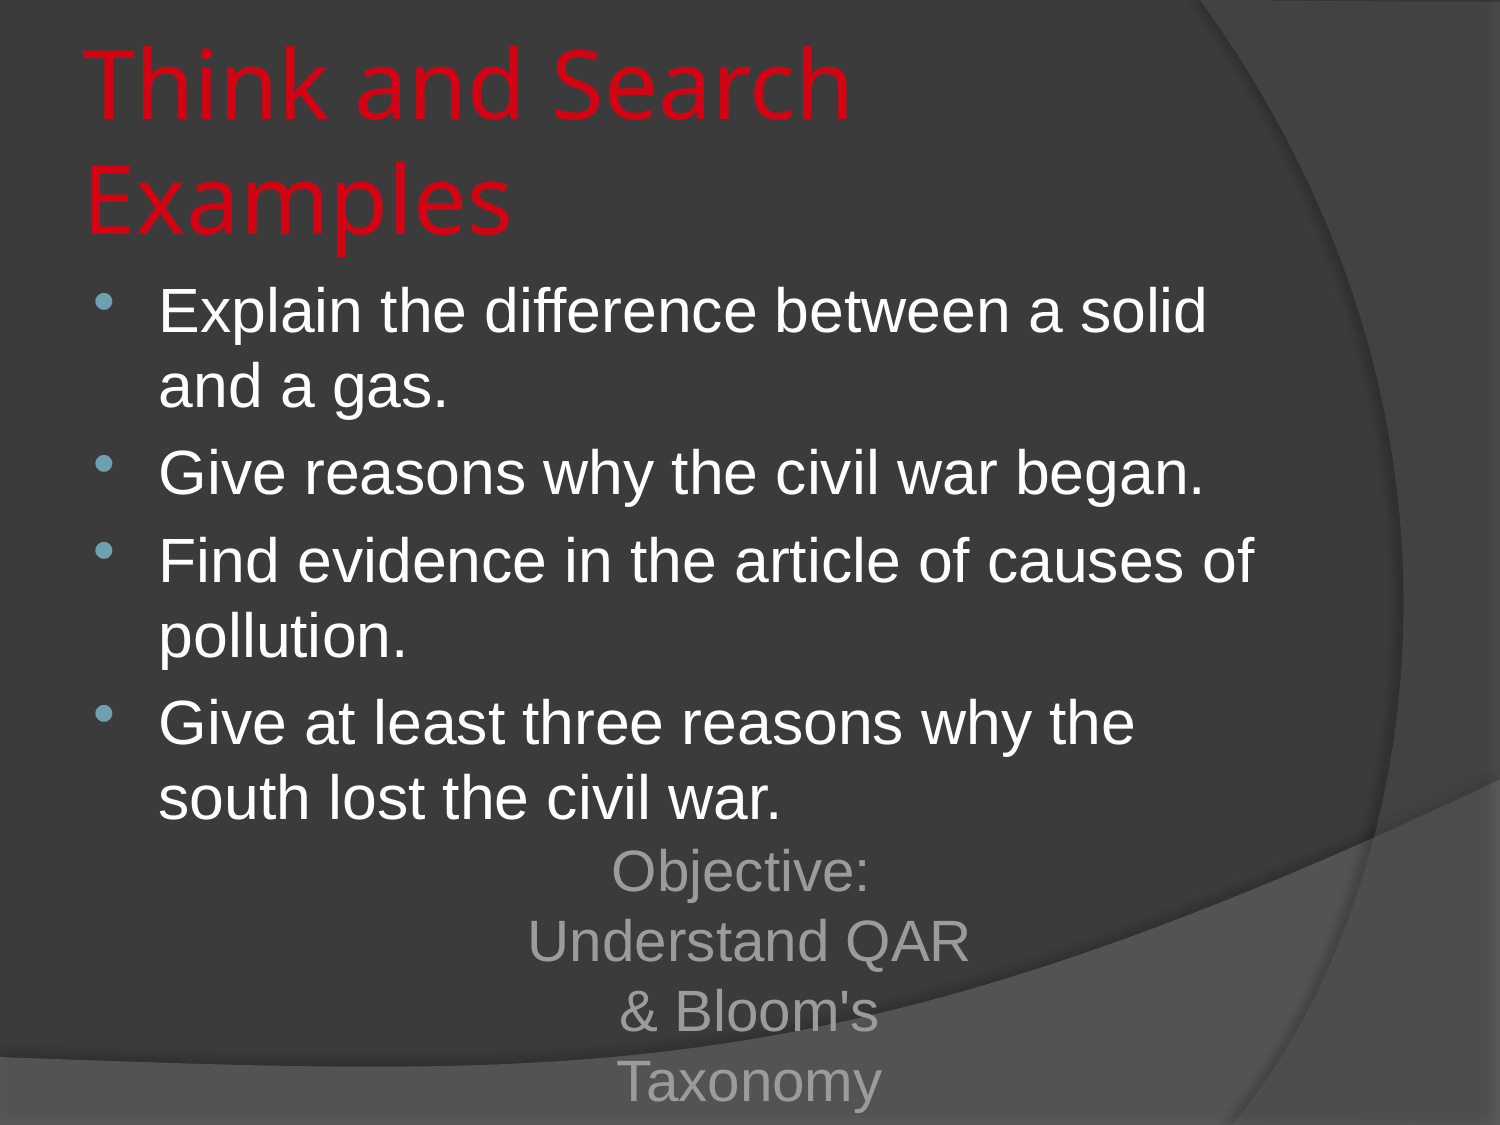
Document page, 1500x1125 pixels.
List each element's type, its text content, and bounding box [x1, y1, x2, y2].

list Explain the difference between a solid and a gas. Give reasons why the civil war began. Find evidence in the article of causes of pollution. Give at least three reasons why the south lost the civil war. [75, 262, 1300, 1005]
title Think and Search Examples [75, 45, 1300, 233]
footer Objective: Understand QAR & Bloom's Taxonomy [512, 930, 988, 1114]
